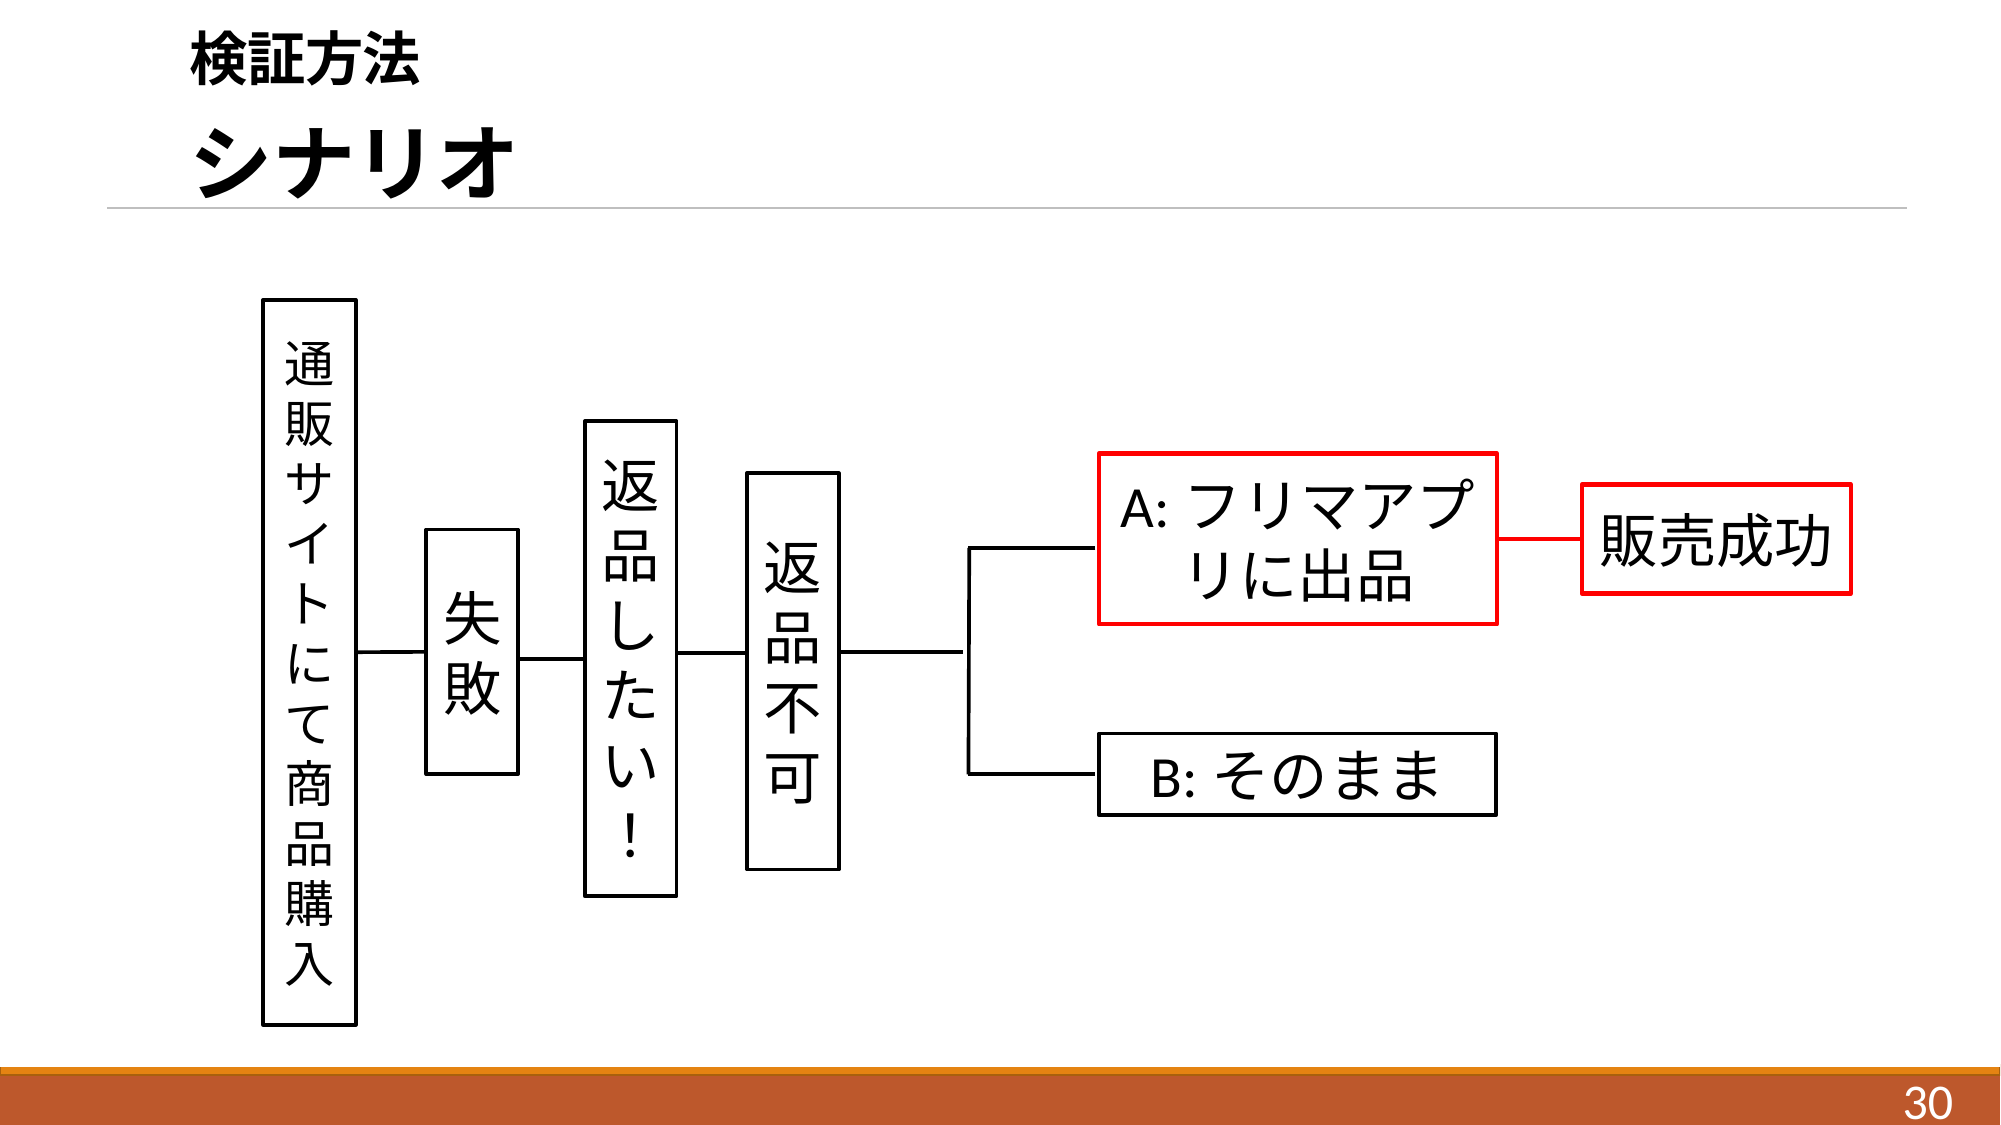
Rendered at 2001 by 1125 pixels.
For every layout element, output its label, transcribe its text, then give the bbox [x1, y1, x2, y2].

title 検証方法 シナリオ [174, 0, 1825, 219]
text_box 30 [1887, 1062, 2000, 1125]
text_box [262, 299, 1852, 1026]
